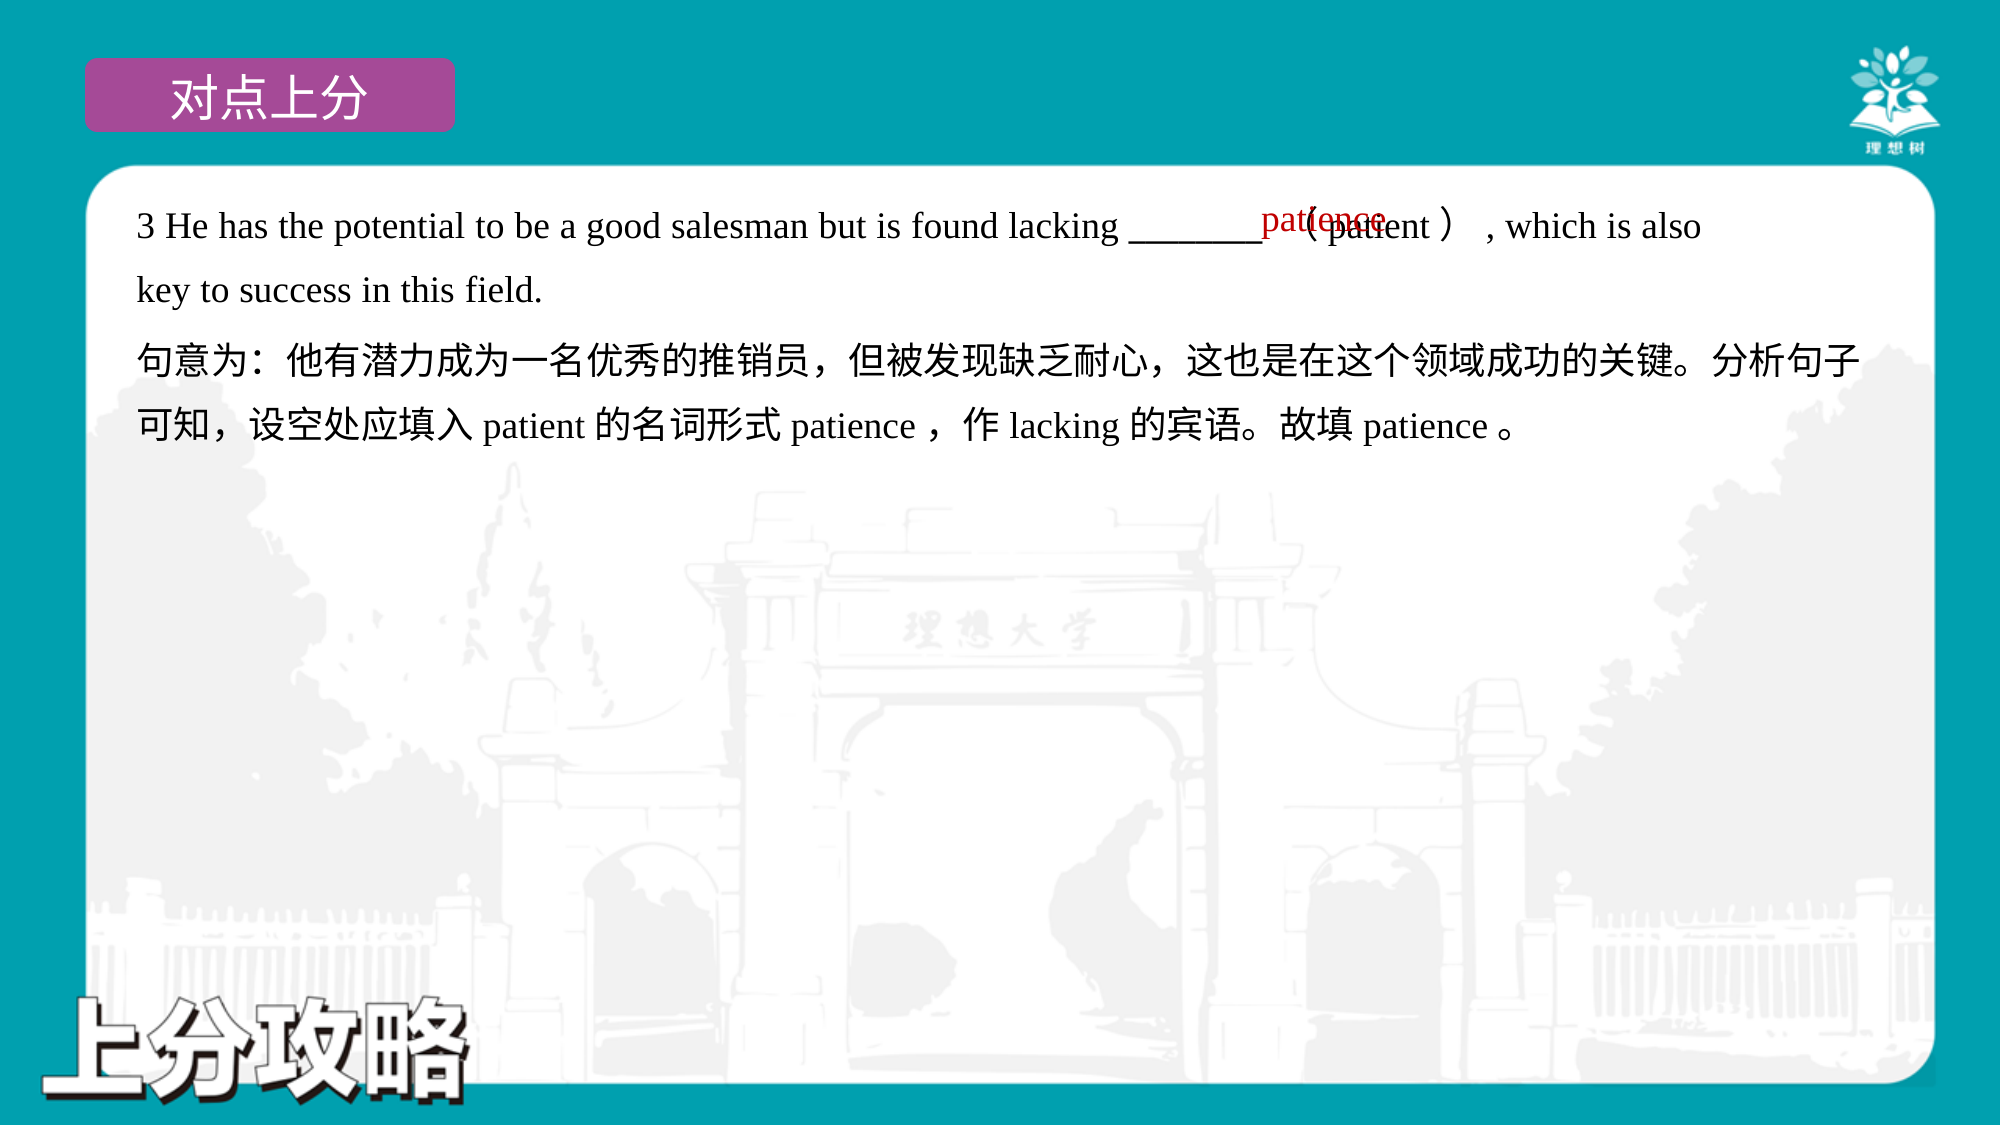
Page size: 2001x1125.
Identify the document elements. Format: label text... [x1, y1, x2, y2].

text_box patience [1247, 169, 1401, 232]
text_box 句意为：他有潜力成为一名优秀的推销员，但被发现缺乏耐心，这也是在这个领域成功的关键。分析句子 可知，设空处应填入patient的名词形式patience，作lacking的宾语。故填patience。 [136, 312, 1865, 440]
picture [0, 0, 2000, 1125]
text_box 3 He has the potential to be a good salesman but is found lacking ________ （patient）, which is also key to success in this field. [136, 176, 1865, 304]
